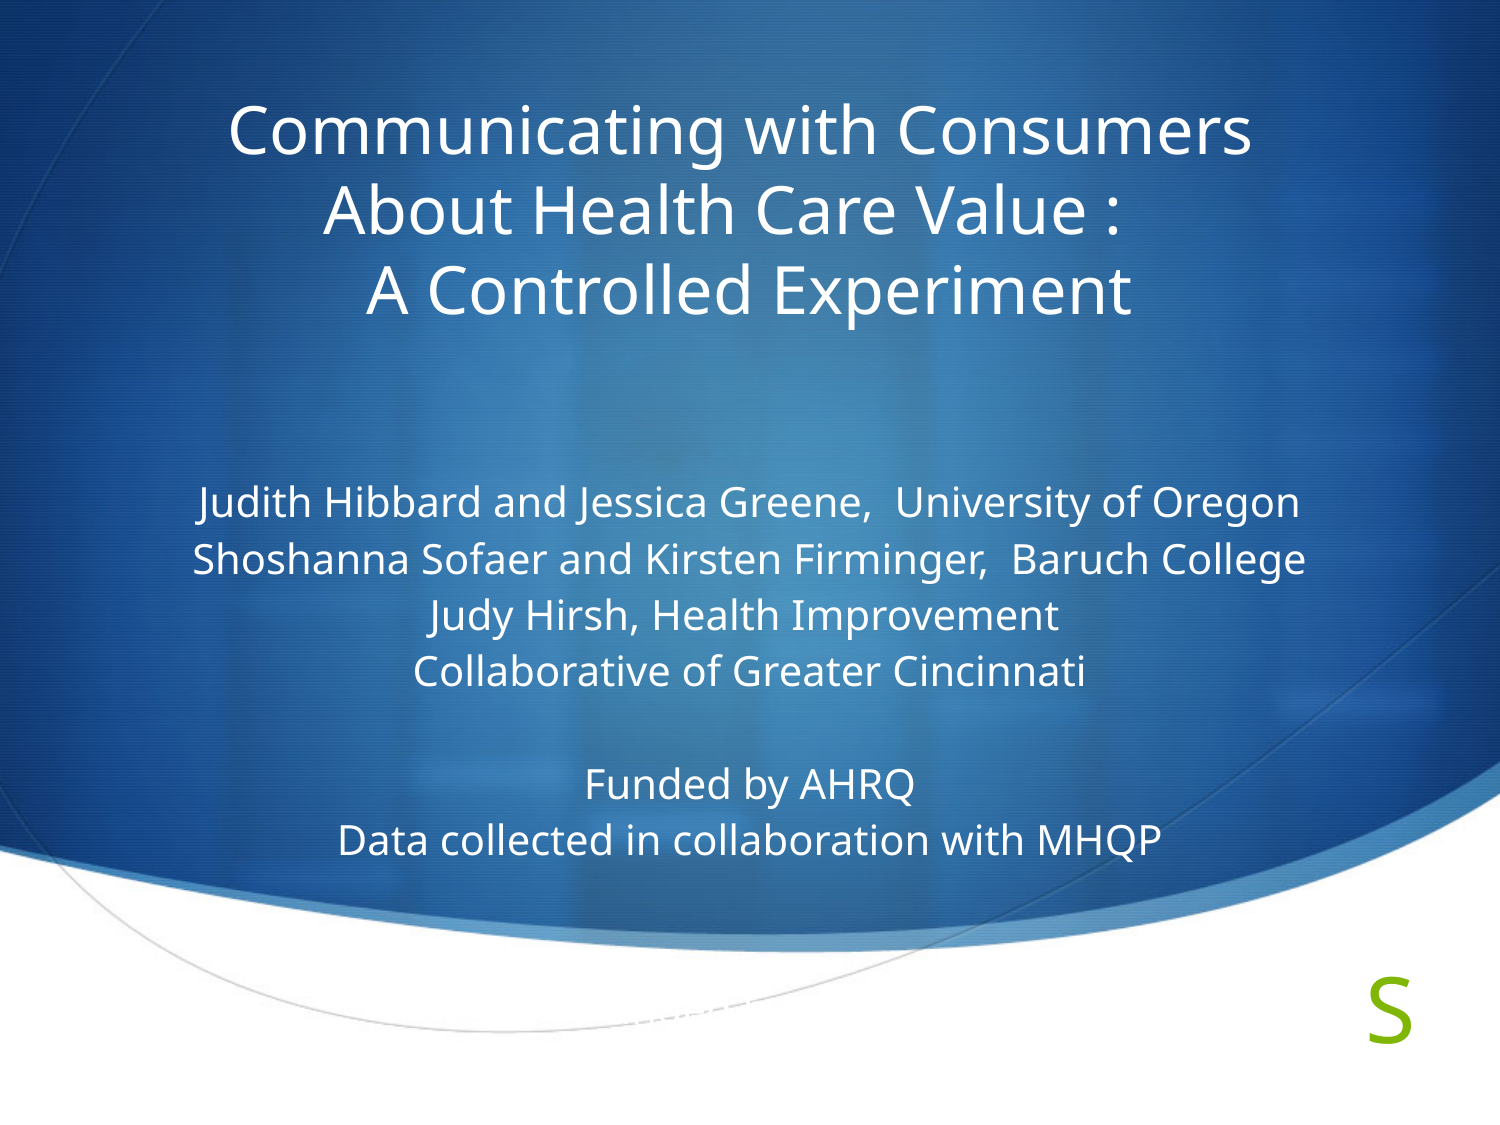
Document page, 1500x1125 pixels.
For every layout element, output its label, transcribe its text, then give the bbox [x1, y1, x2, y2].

title Communicating with Consumers About Health Care Value : A Controlled Experiment [75, 73, 1425, 476]
picture [0, 0, 1500, 1125]
subtitle Judith Hibbard and Jessica Greene, University of Oregon Shoshanna Sofaer and Kirsten Firminger, Baruch College Judy Hirsh, Health Improvement Collaborative of Greater Cincinnati Funded by AHRQ Data collected in collaboration with MHQP Funded by AHRQ [75, 476, 1425, 1070]
